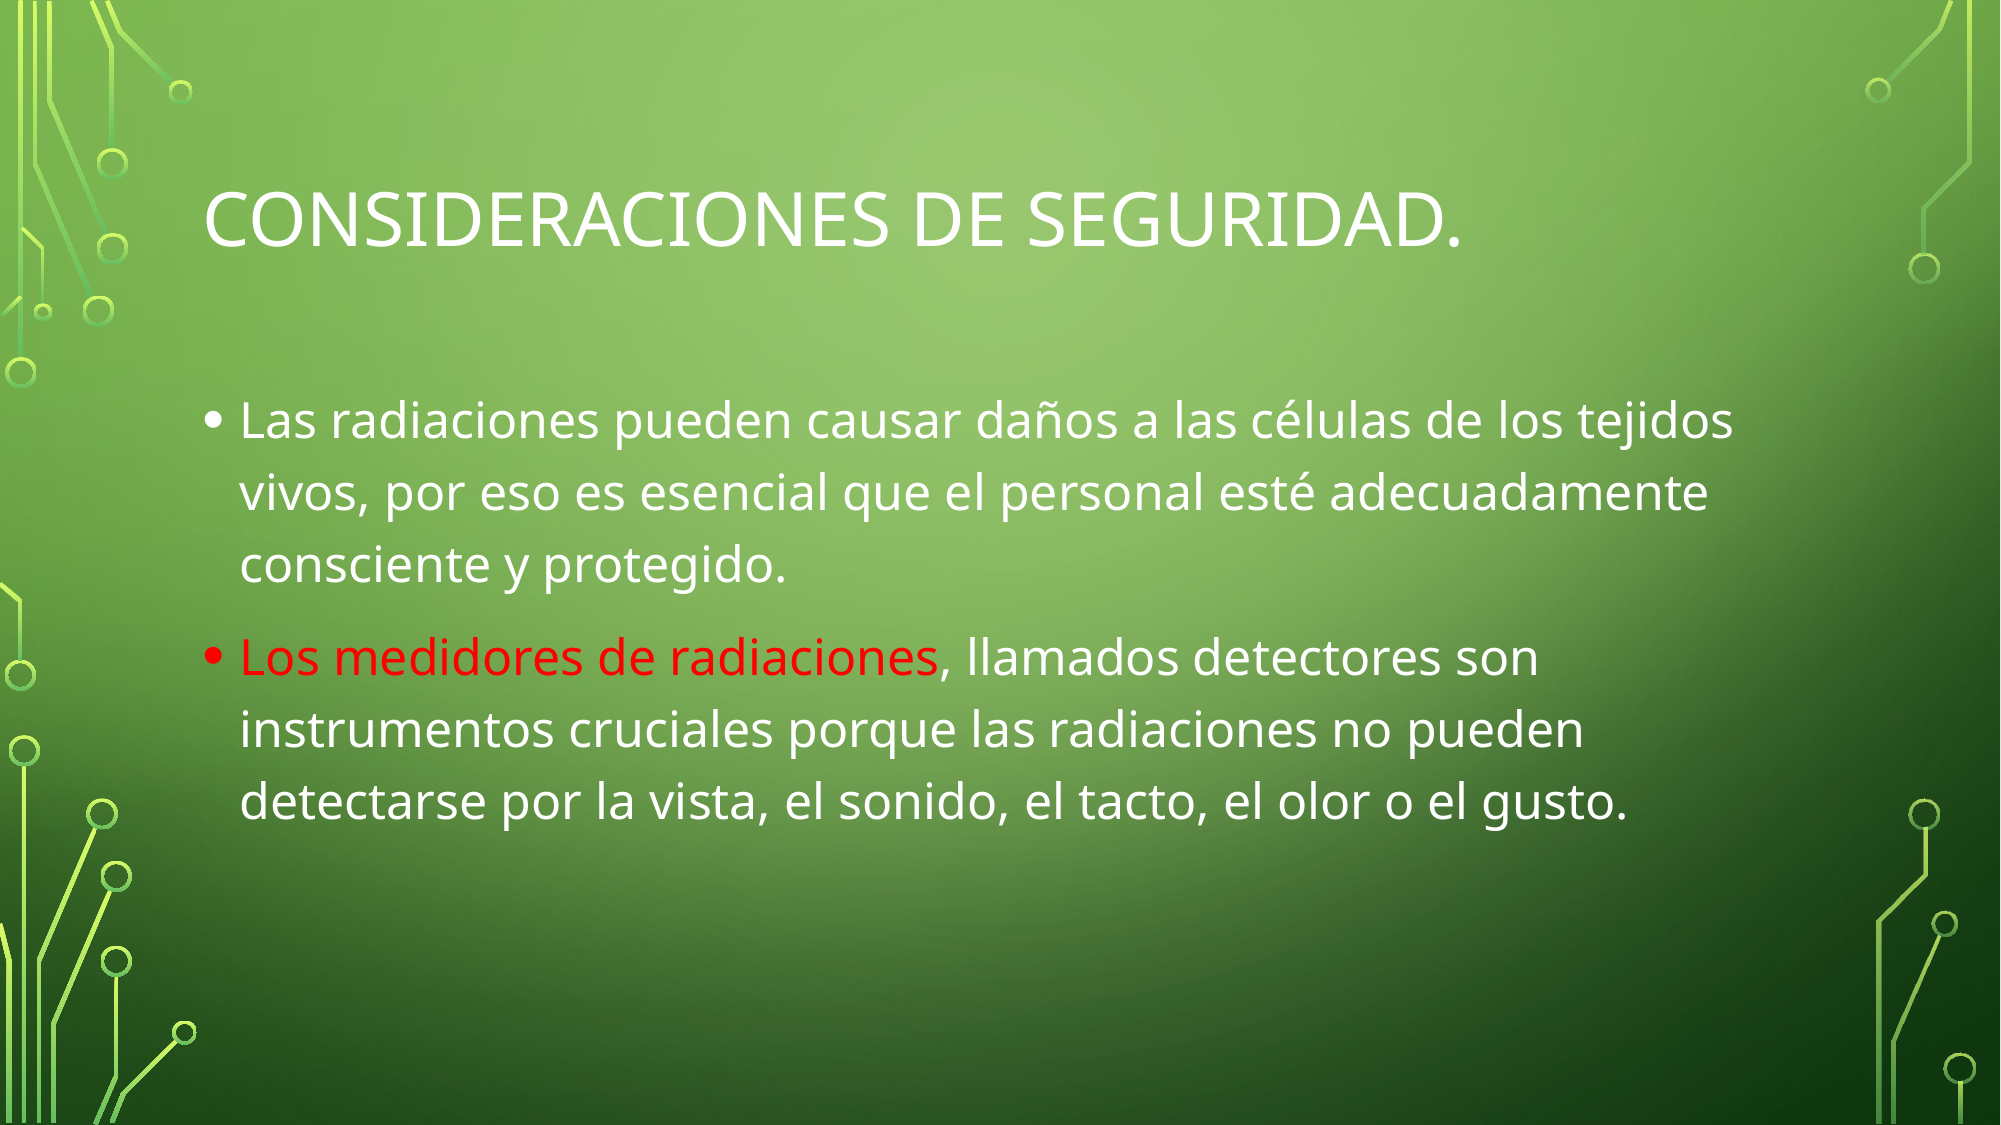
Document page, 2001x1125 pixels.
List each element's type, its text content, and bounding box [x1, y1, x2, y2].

title Consideraciones de seguridad. [187, 101, 1813, 344]
list Las radiaciones pueden causar daños a las células de los tejidos vivos, por eso es esencial que el personal esté adecuadamente consciente y protegido. Los medidores de radiaciones, llamados detectores son instrumentos cruciales porque las radiaciones no pueden detectarse por la vista, el sonido, el tacto, el olor o el gusto. [187, 369, 1813, 950]
